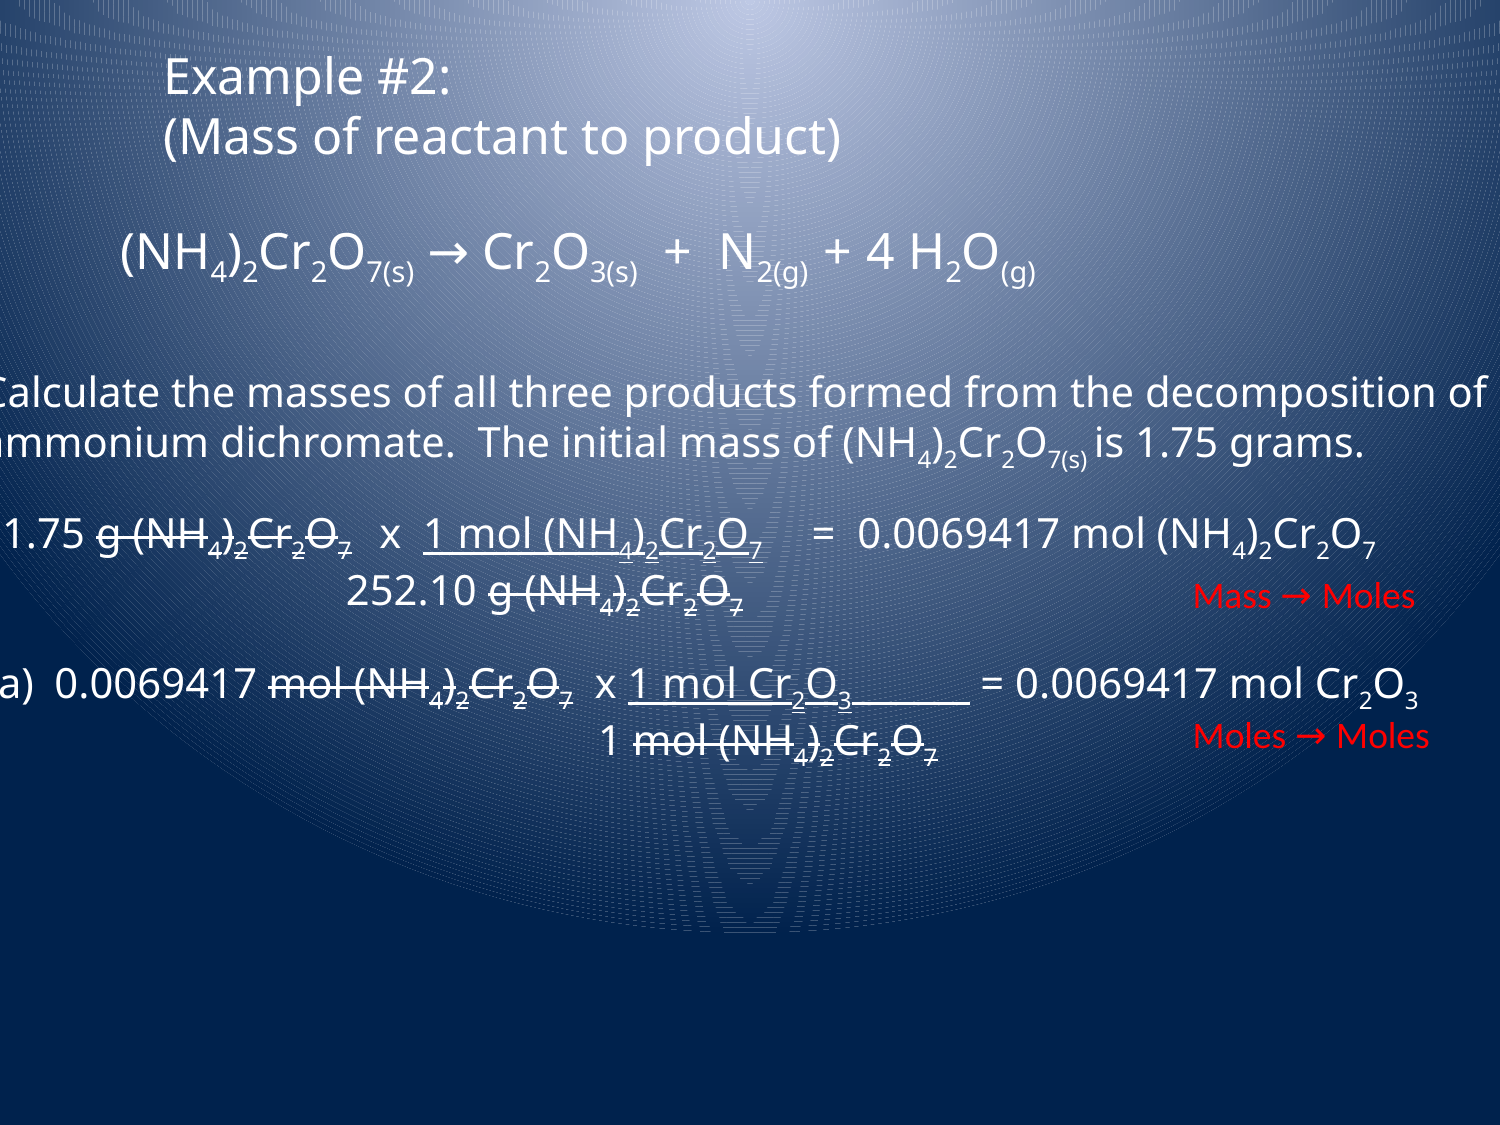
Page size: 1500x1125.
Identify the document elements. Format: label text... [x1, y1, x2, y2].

text_box Example #2: (Mass of reactant to product) [148, 37, 868, 173]
text_box 1.75 g (NH4)2Cr2O7 x 1 mol (NH4)2Cr2O7 = 0.0069417 mol (NH4)2Cr2O7 252.10 g (NH4)2Cr2O7 [0, 499, 1398, 629]
text_box Mass → Moles [1177, 563, 1431, 624]
text_box 0.0069417 mol (NH4)2Cr2O7 x 1 mol Cr2O3 = 0.0069417 mol Cr2O3 1 mol (NH4)2Cr2O7 [0, 649, 1434, 779]
text_box Calculate the masses of all three products formed from the decomposition of ammonium dichromate. The initial mass of (NH4)2Cr2O7(s) is 1.75 grams. [0, 358, 1500, 481]
text_box (NH4)2Cr2O7(s) → Cr2O3(s) + N2(g) + 4 H2O(g) [105, 212, 1052, 296]
text_box Moles → Moles [1177, 703, 1445, 764]
